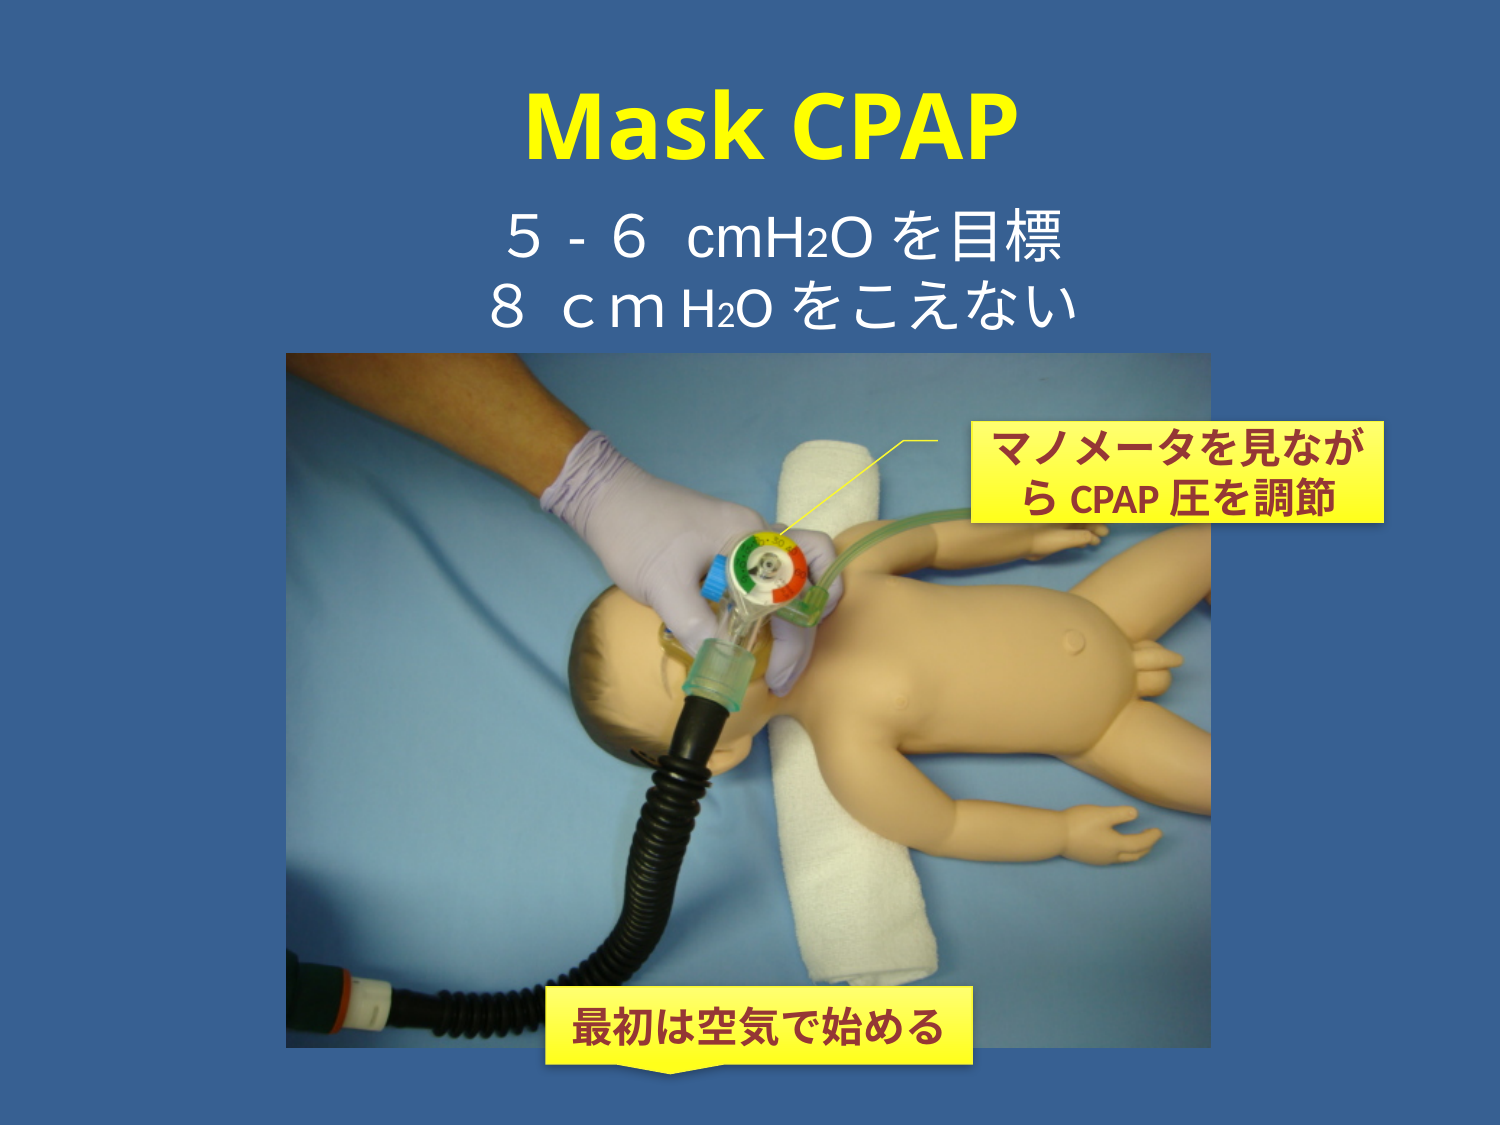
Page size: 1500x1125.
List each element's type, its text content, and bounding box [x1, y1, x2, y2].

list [117, 353, 1380, 1048]
title Mask CPAP [117, 51, 1425, 195]
text_box 最初は空気で始める [546, 1056, 973, 1074]
text_box ５-６ cmH2Oを目標 ８ ｃｍH2Oをこえない [250, 191, 1308, 347]
